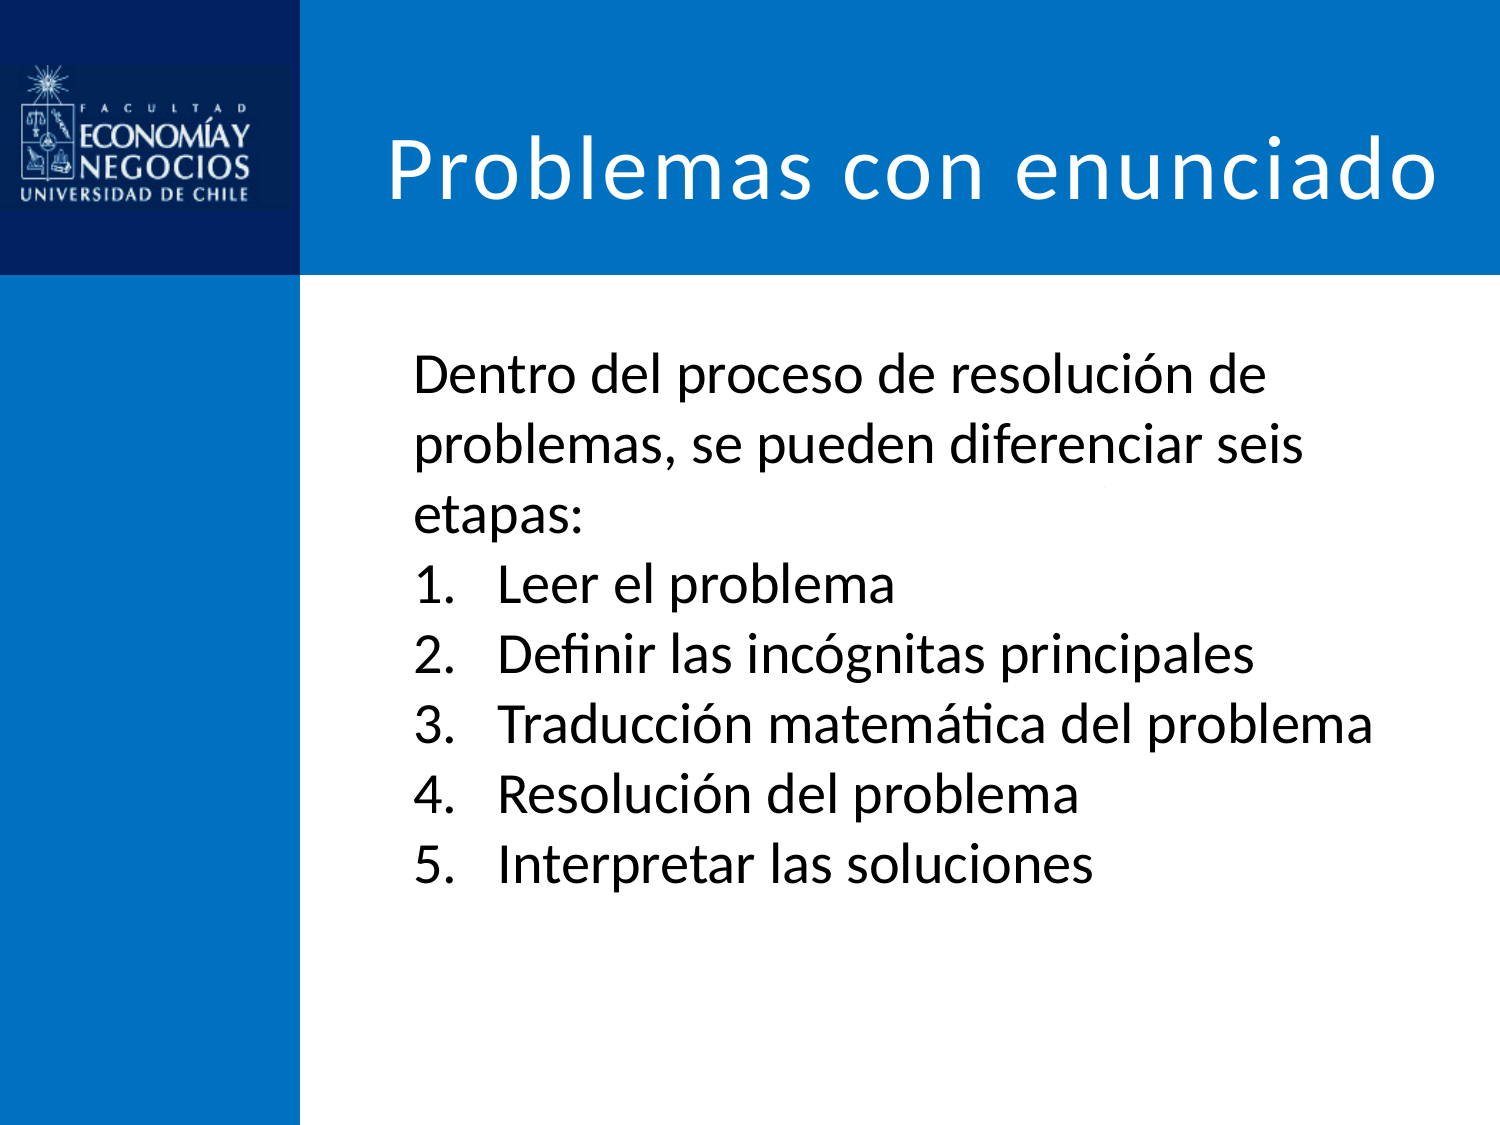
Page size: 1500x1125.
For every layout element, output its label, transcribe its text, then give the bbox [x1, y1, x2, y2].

picture [0, 64, 290, 211]
text_box Dentro del proceso de resolución de problemas, se pueden diferenciar seis etapas: Leer el problema Definir las incógnitas principales Traducción matemática del problema Resolución del problema Interpretar las soluciones [398, 328, 1450, 903]
title Problemas con enunciado [281, 46, 1456, 279]
